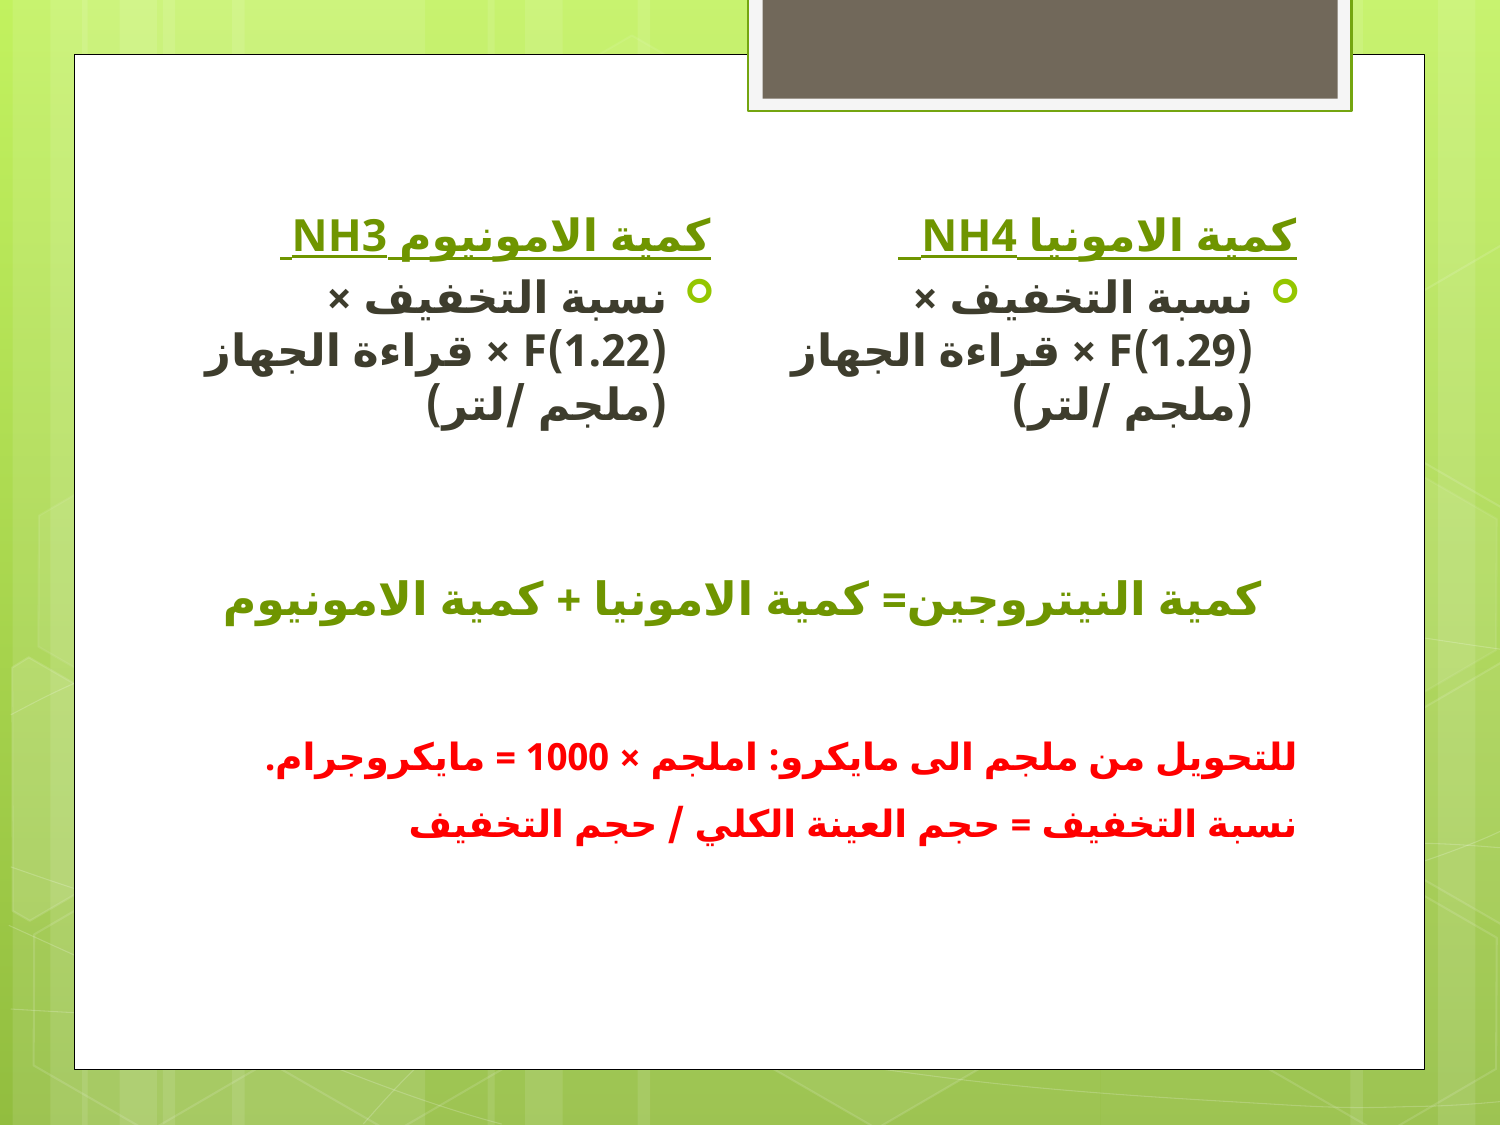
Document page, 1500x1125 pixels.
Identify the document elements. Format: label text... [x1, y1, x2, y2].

list كمية الامونيا NH4 نسبة التخفيف × (1.29)F × قراءة الجهاز (ملجم /لتر) [761, 199, 1323, 438]
list كمية الامونيوم NH3 نسبة التخفيف × (1.22)F × قراءة الجهاز (ملجم /لتر) [175, 199, 737, 438]
text_box للتحويل من ملجم الى مايكرو: املجم × 1000 = مايكروجرام. نسبة التخفيف = حجم العينة الكلي / حجم التخفيف [222, 703, 1313, 853]
text_box كمية النيتروجين= كمية الامونيا + كمية الامونيوم [199, 562, 1278, 633]
